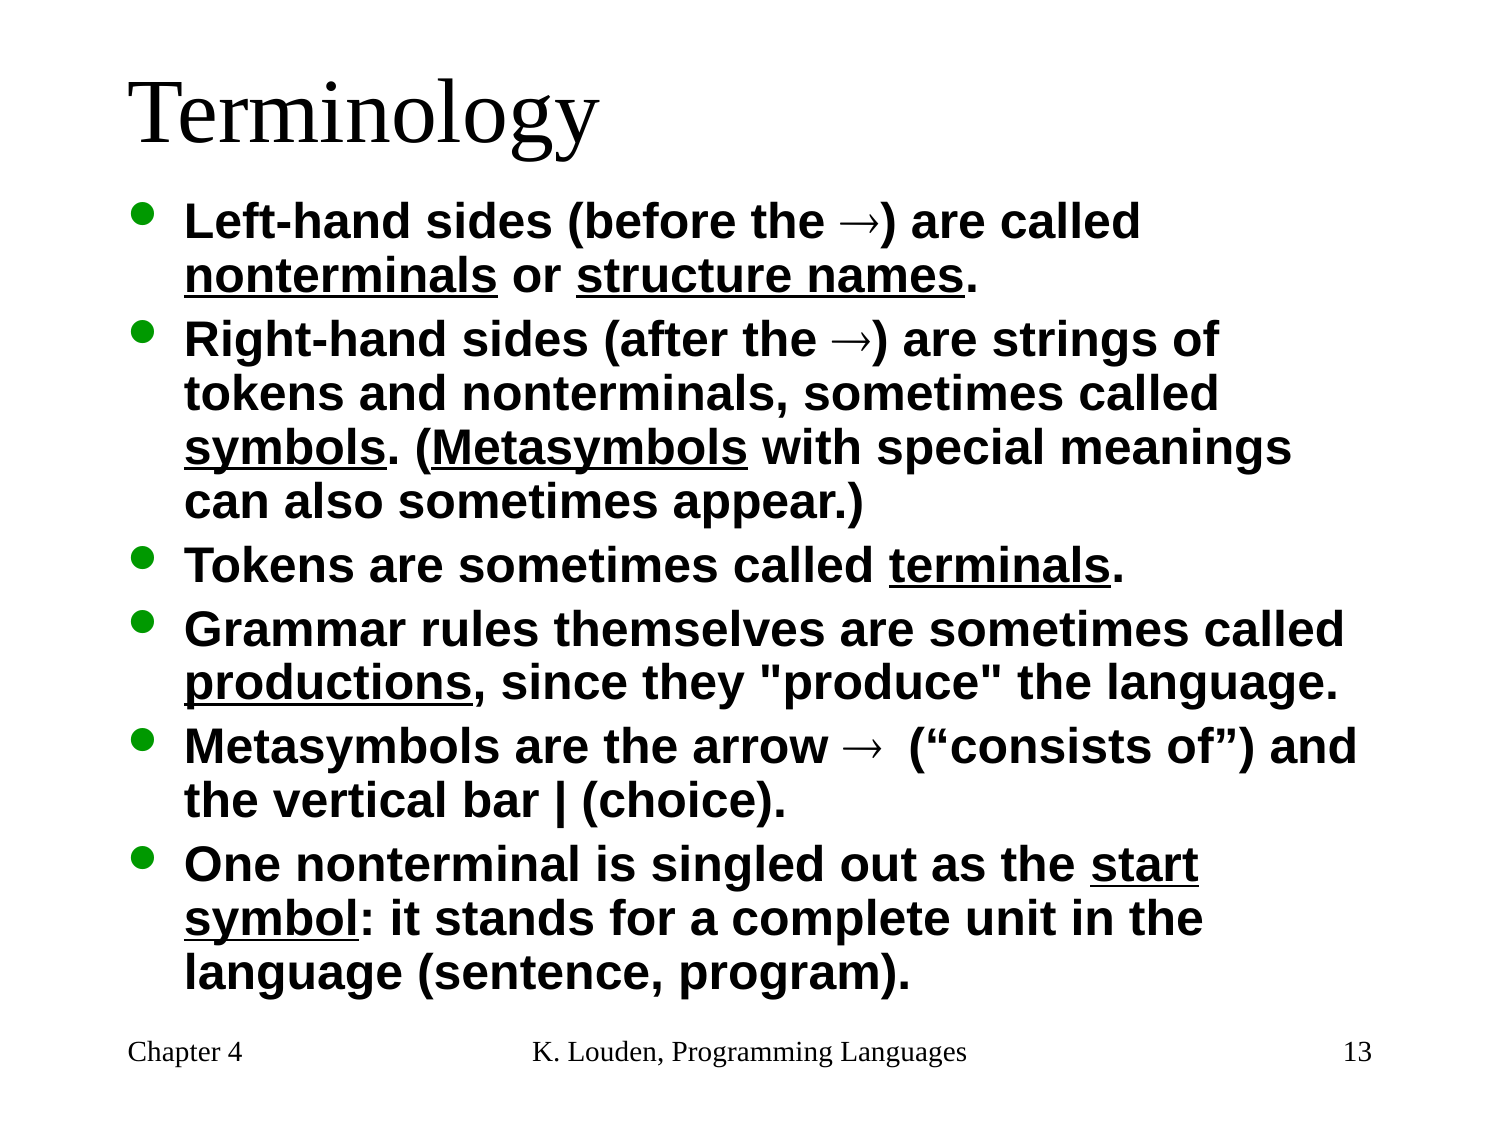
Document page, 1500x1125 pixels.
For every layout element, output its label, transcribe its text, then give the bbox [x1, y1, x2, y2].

footer K. Louden, Programming Languages [487, 1026, 1013, 1088]
list Left-hand sides (before the ®) are called nonterminals or structure names. Right-hand sides (after the ®) are strings of tokens and nonterminals, sometimes called symbols. (Metasymbols with special meanings can also sometimes appear.) Tokens are sometimes called terminals. Grammar rules themselves are sometimes called productions, since they "produce" the language. Metasymbols are the arrow ® (“consists of”) and the vertical bar | (choice). One nonterminal is singled out as the start symbol: it stands for a complete unit in the language (sentence, program). [112, 187, 1388, 1026]
slide_number 13 [1074, 1026, 1388, 1088]
slide_number Chapter 4 [112, 1026, 426, 1088]
title Terminology [112, 12, 1388, 187]
